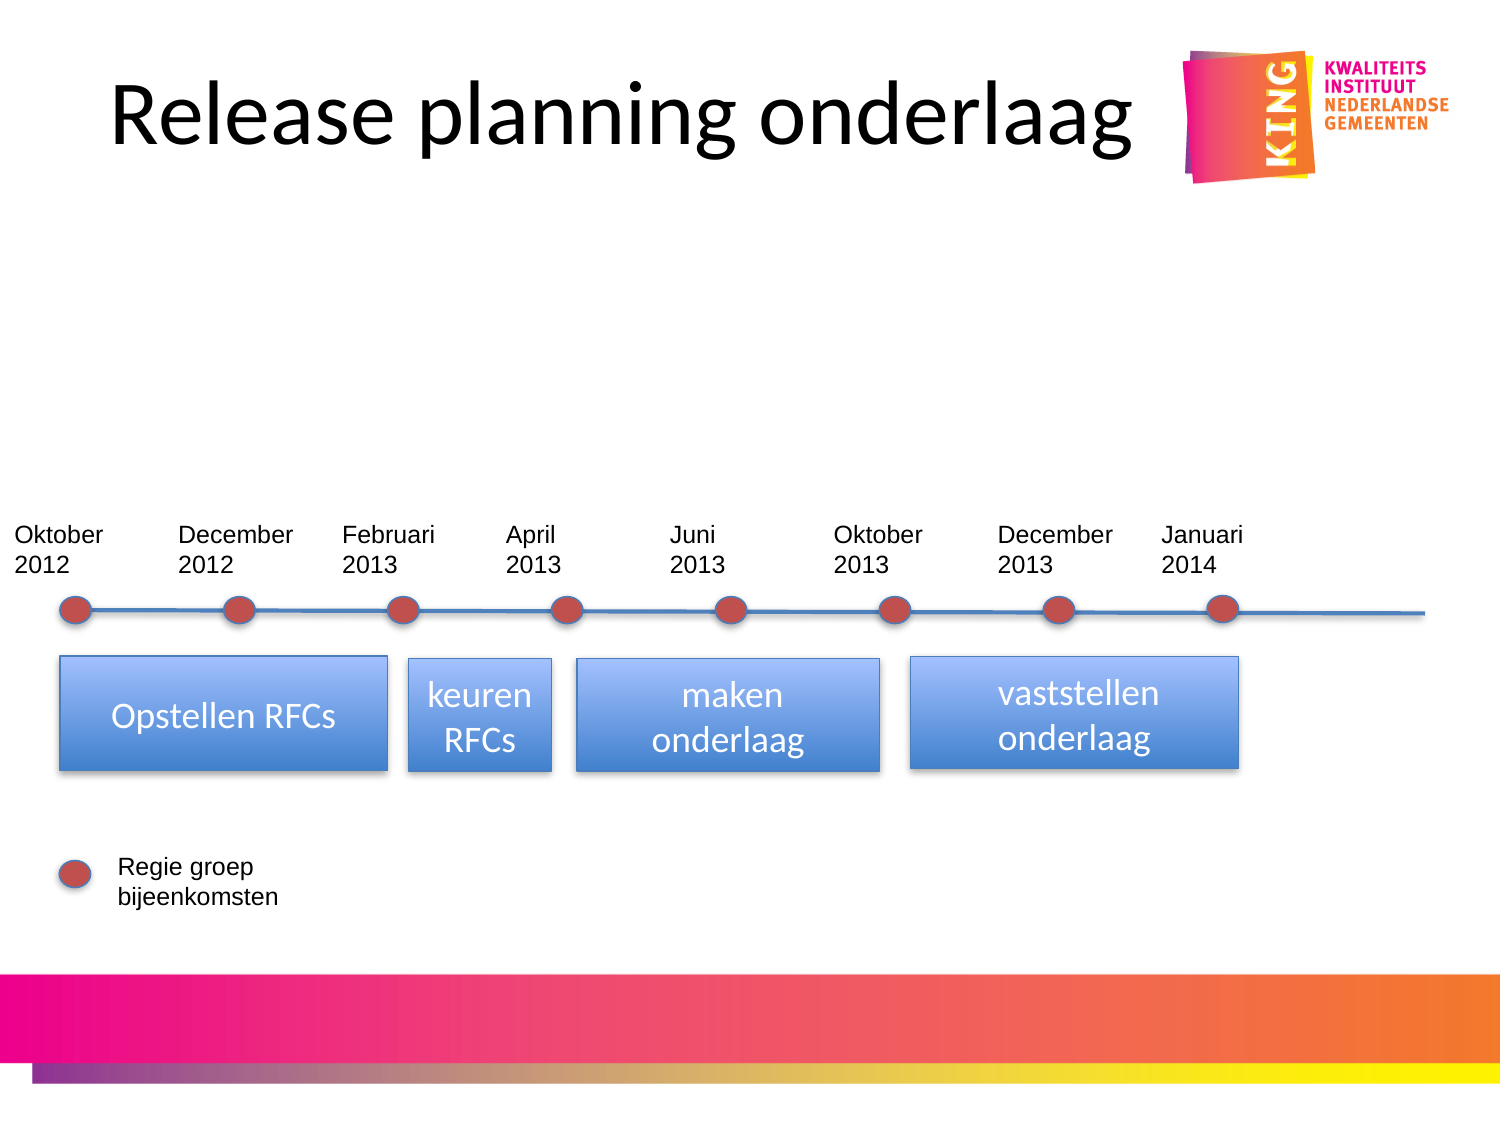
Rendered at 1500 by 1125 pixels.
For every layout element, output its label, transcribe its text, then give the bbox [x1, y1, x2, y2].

text_box [58, 859, 92, 889]
title Release planning onderlaag [75, 45, 1170, 233]
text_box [163, 510, 316, 624]
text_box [818, 510, 972, 624]
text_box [1304, 609, 1426, 614]
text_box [1146, 510, 1300, 623]
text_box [654, 510, 808, 624]
text_box keuren RFCs [408, 658, 552, 772]
text_box Regie groep bijeenkomsten [102, 843, 323, 918]
text_box maken onderlaag [576, 658, 880, 772]
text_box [982, 510, 1136, 624]
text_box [490, 510, 644, 624]
text_box vaststellen onderlaag [910, 656, 1239, 769]
text_box Opstellen RFCs [59, 655, 388, 771]
picture [0, 0, 1500, 1125]
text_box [0, 510, 152, 624]
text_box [327, 510, 480, 624]
